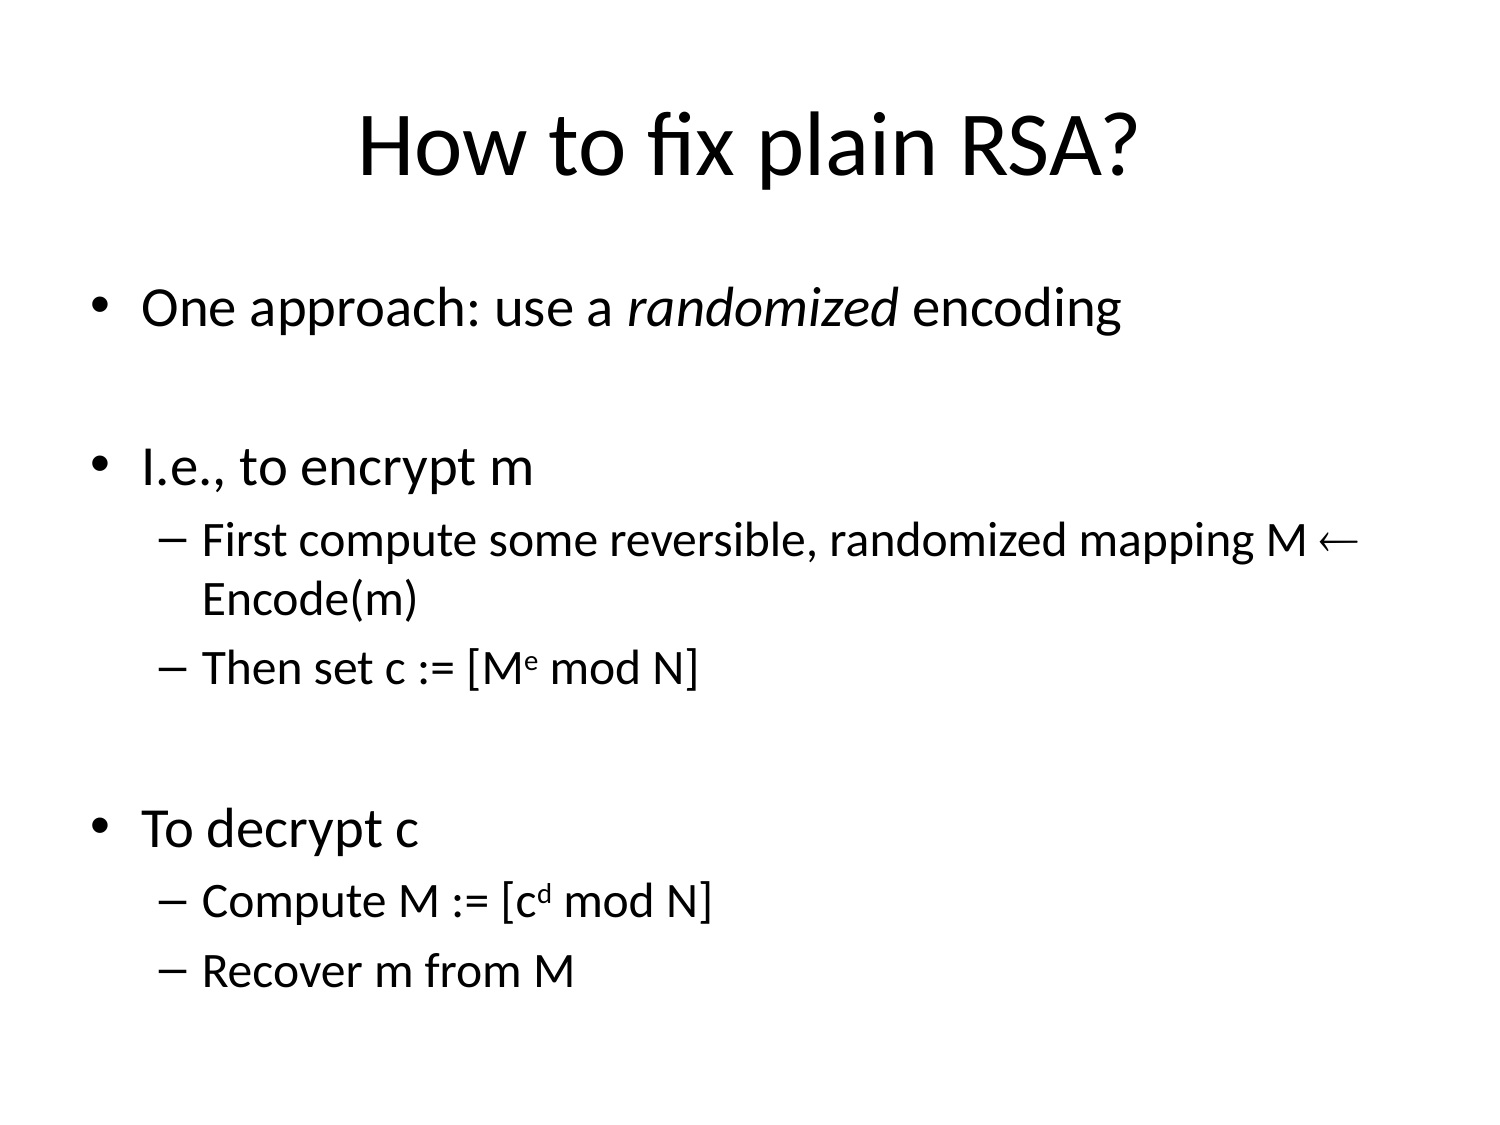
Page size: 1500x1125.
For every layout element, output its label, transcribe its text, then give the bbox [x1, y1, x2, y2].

title How to fix plain RSA? [75, 45, 1425, 233]
list One approach: use a randomized encoding I.e., to encrypt m First compute some reversible, randomized mapping M  Encode(m) Then set c := [Me mod N] To decrypt c Compute M := [cd mod N] Recover m from M [75, 262, 1425, 1005]
